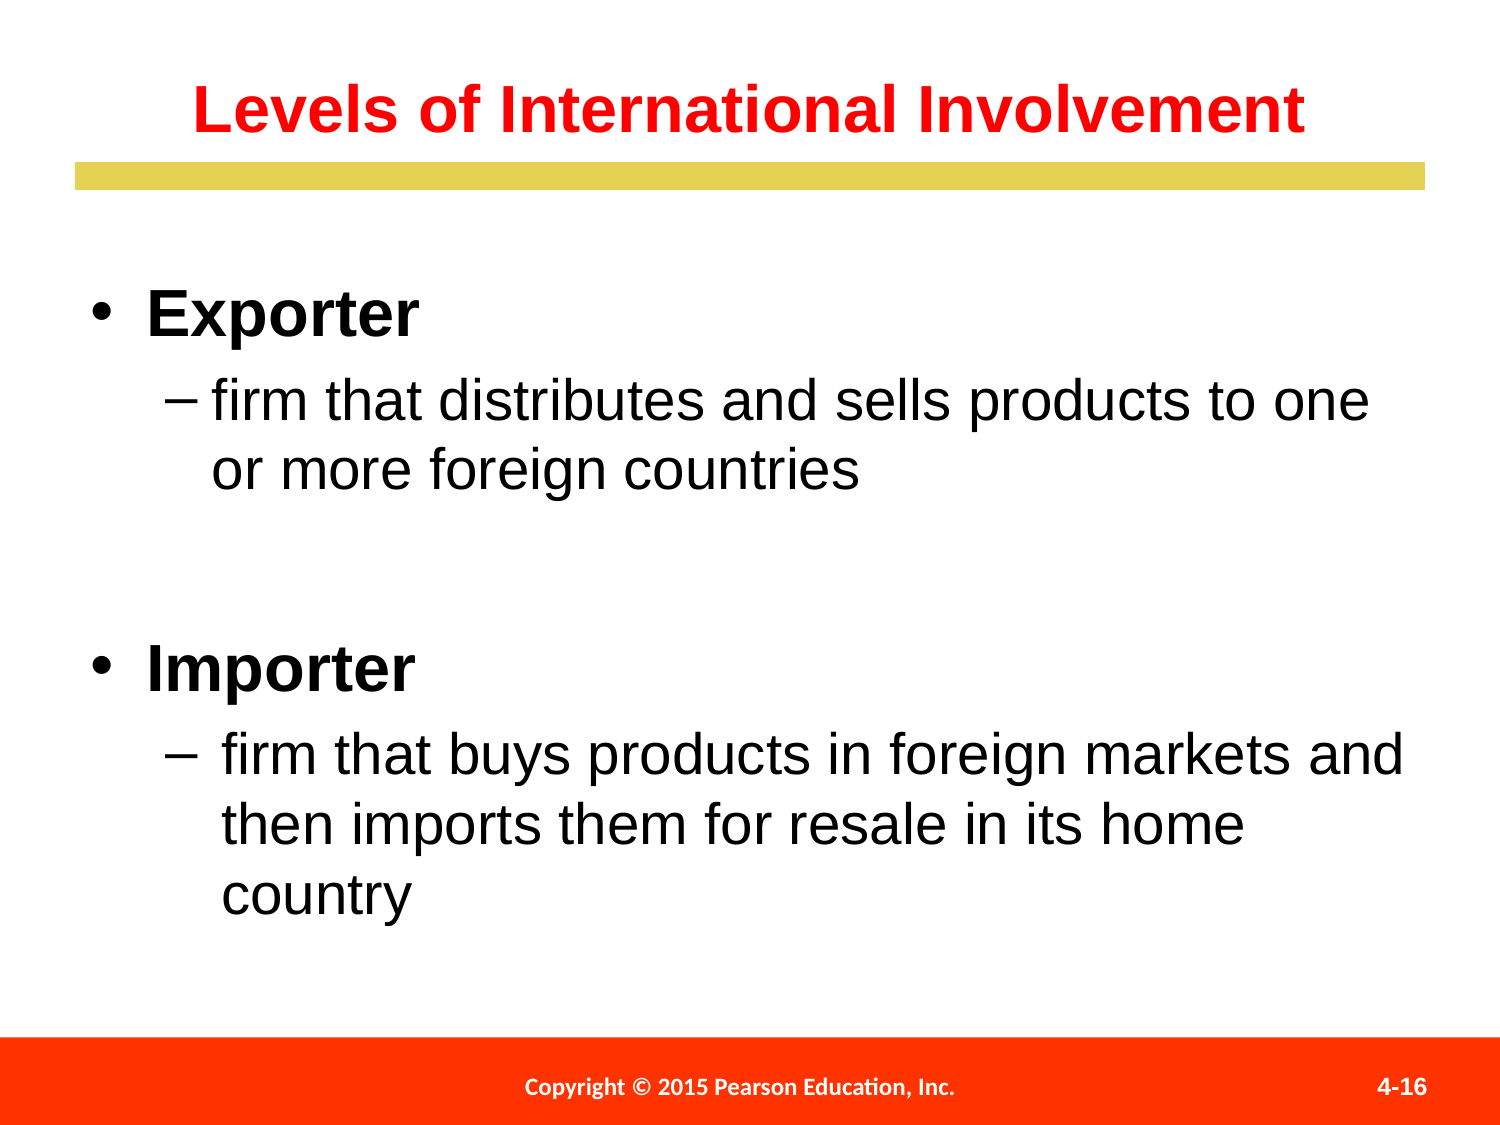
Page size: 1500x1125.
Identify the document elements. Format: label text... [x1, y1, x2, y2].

list Exporter firm that distributes and sells products to one or more foreign countries Importer firm that buys products in foreign markets and then imports them for resale in its home country [74, 262, 1426, 901]
title Levels of International Involvement [74, 12, 1426, 201]
